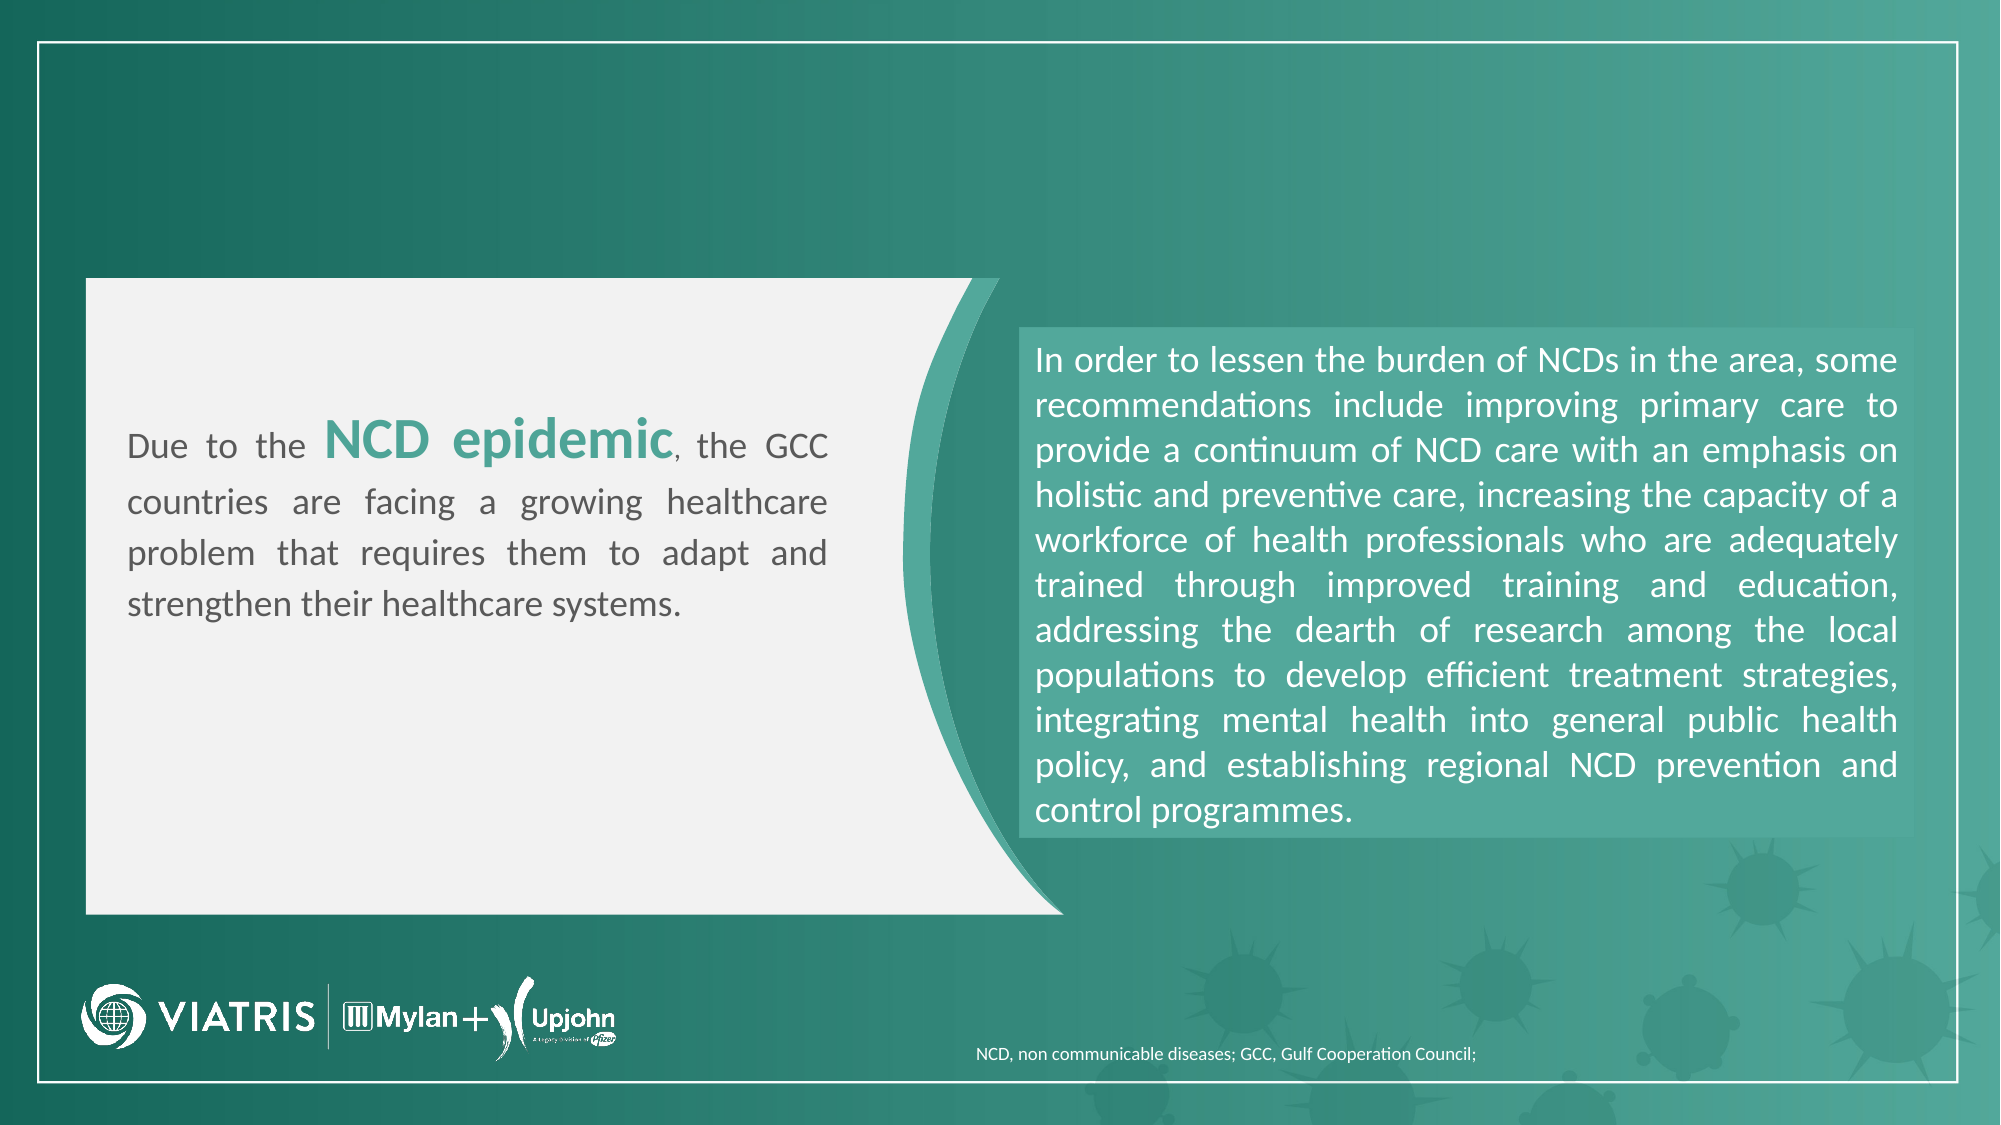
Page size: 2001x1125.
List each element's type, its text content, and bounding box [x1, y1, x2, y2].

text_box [85, 278, 1915, 915]
text_box NCD, non communicable diseases; GCC, Gulf Cooperation Council; [961, 1034, 1915, 1072]
picture [0, 0, 2000, 1125]
